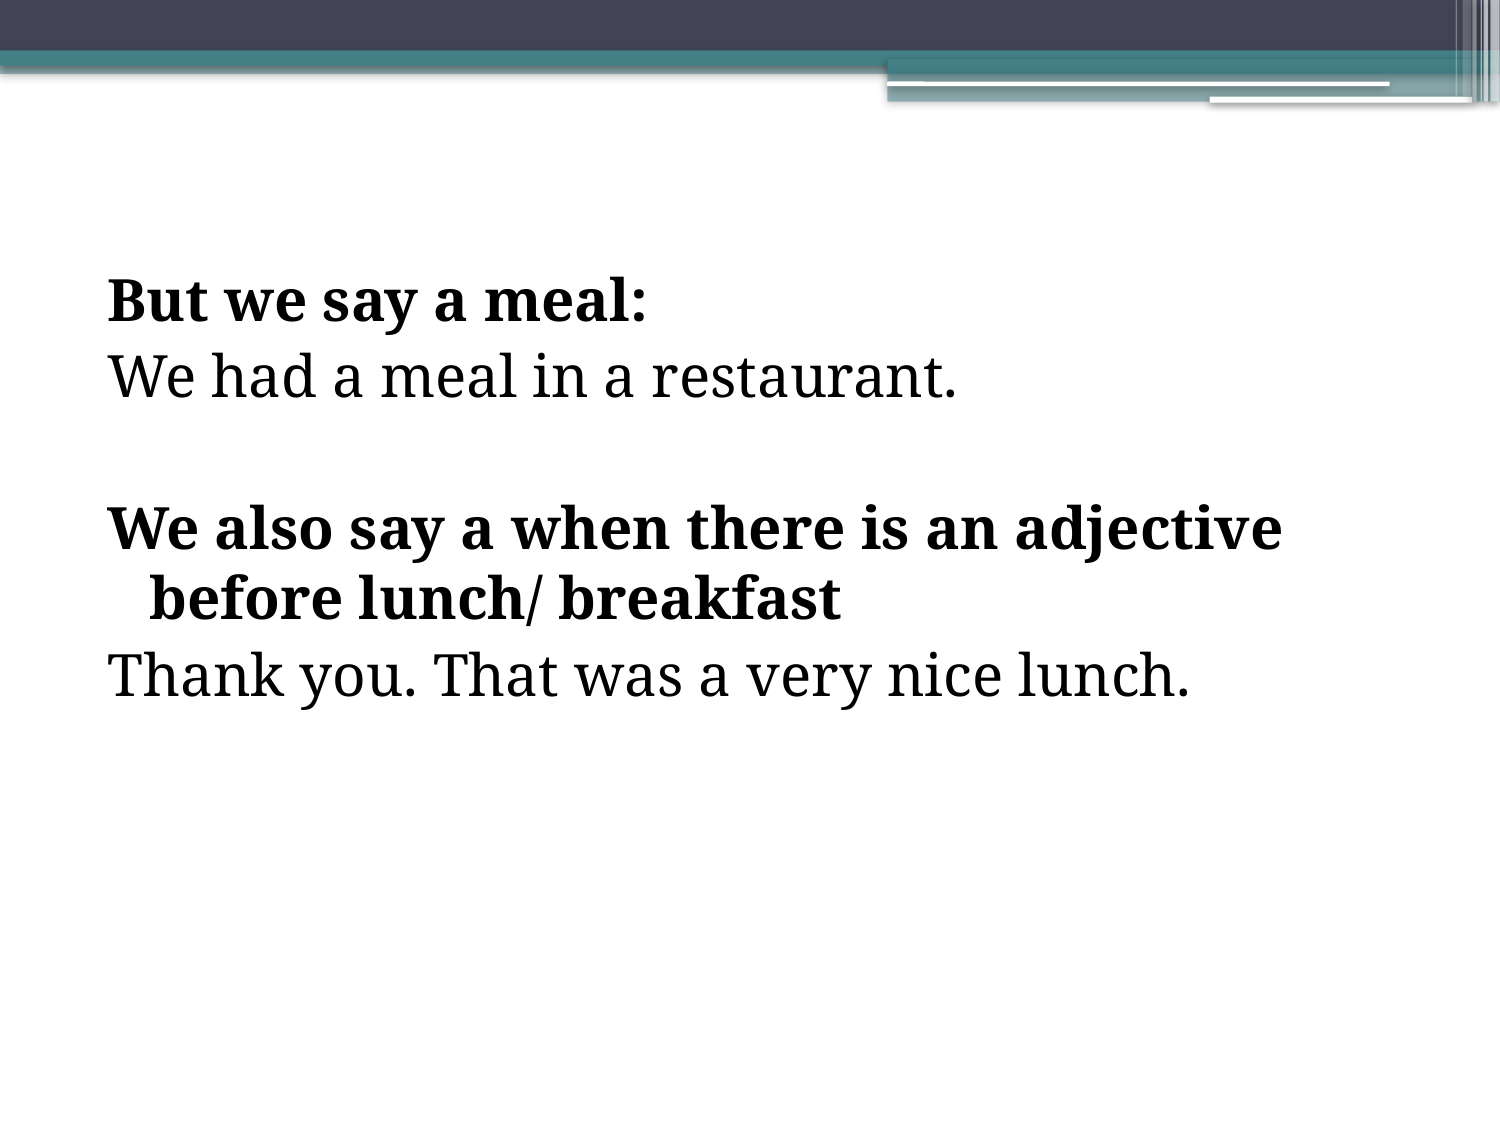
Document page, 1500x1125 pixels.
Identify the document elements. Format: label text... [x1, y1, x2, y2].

list But we say a meal: We had a meal in a restaurant. We also say a when there is an adjective before lunch/ breakfast Thank you. That was a very nice lunch. [75, 255, 1425, 1079]
